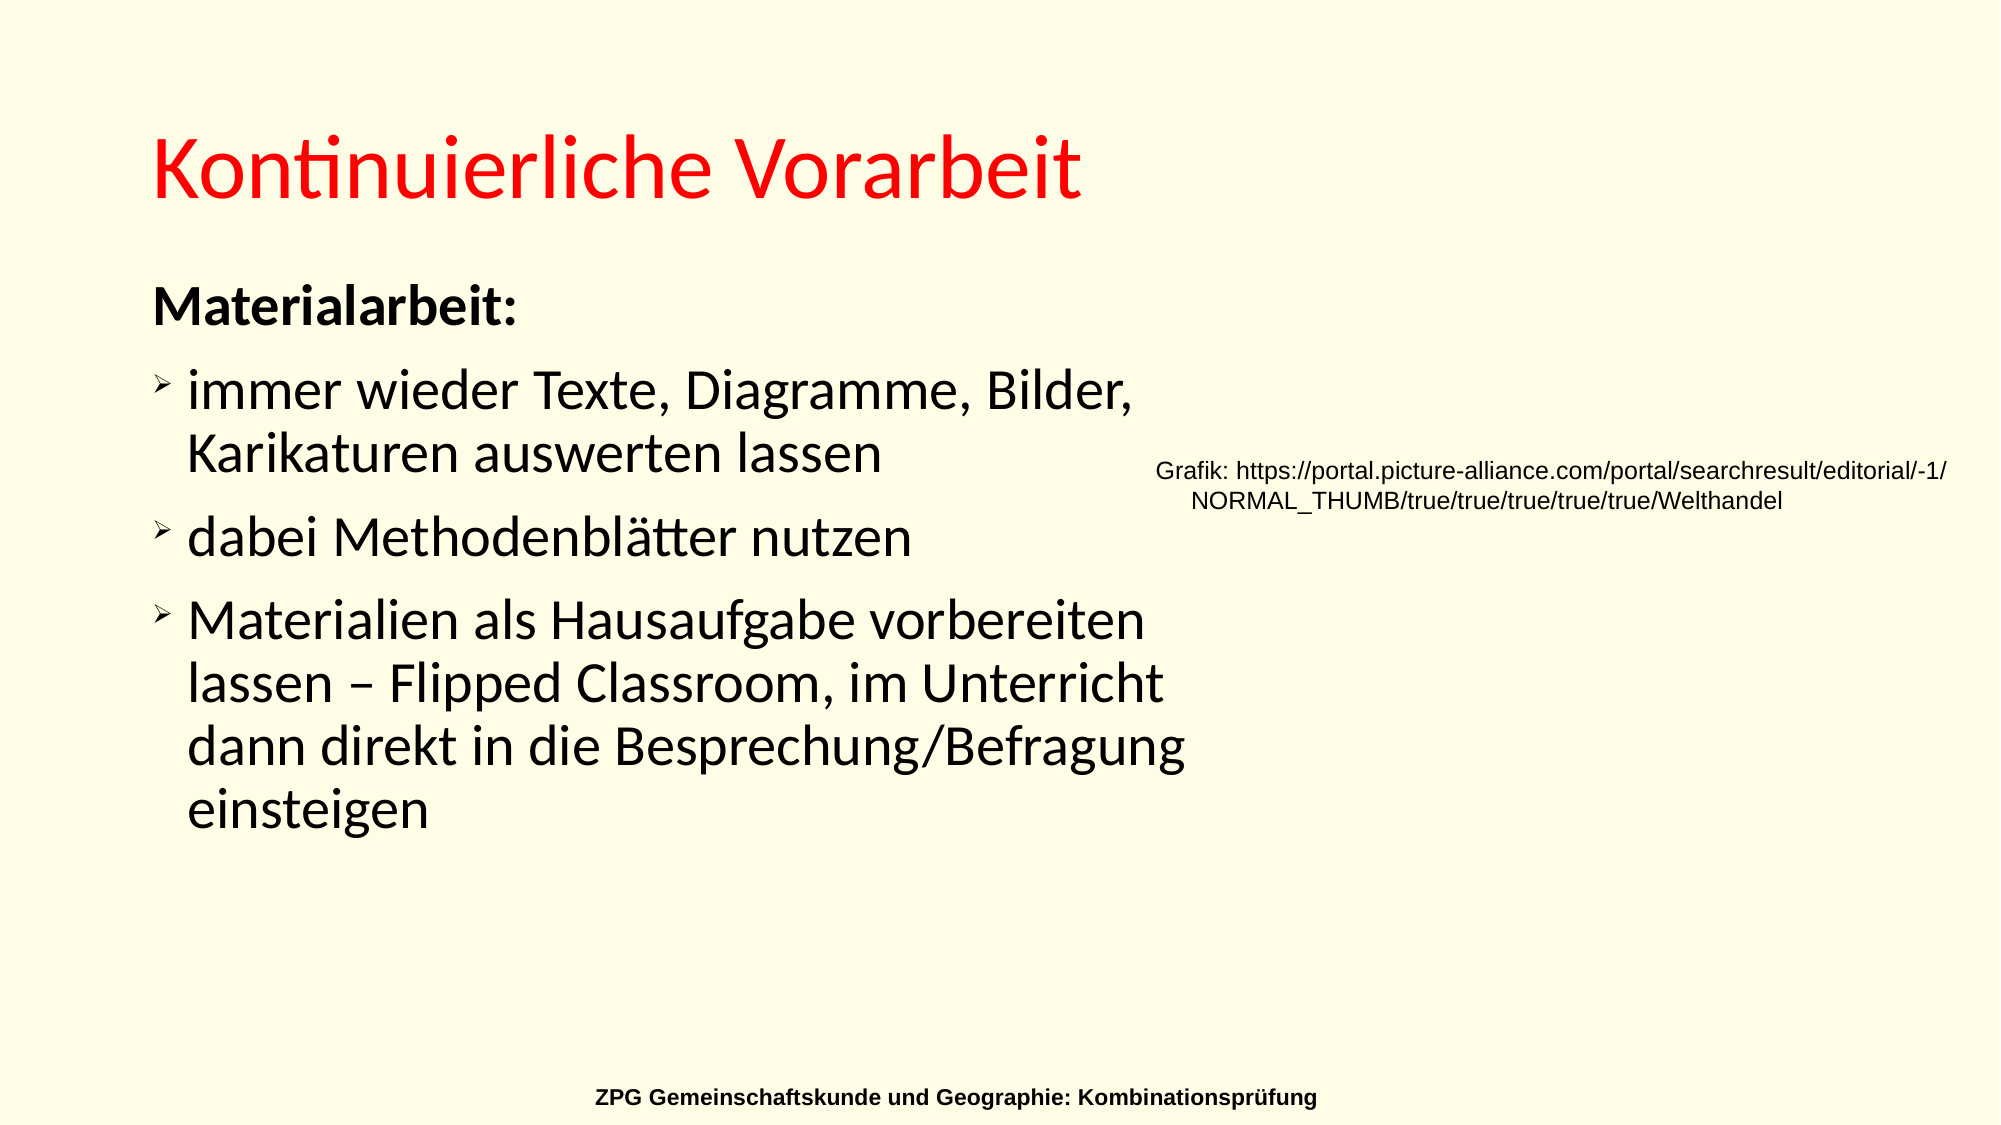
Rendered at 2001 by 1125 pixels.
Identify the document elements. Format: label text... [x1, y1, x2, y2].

text_box Materialarbeit: immer wieder Texte, Diagramme, Bilder, Karikaturen auswerten lassen dabei Methodenblätter nutzen Materialien als Hausaufgabe vorbereiten lassen – Flipped Classroom, im Unterricht dann direkt in die Besprechung/Befragung einsteigen [137, 267, 1217, 982]
text_box Kontinuierliche Vorarbeit [137, 59, 1863, 278]
text_box Grafik: https://portal.picture-alliance.com/portal/searchresult/editorial/-1/NORMAL_THUMB/true/true/true/true/true/Welthandel [1140, 447, 2000, 522]
